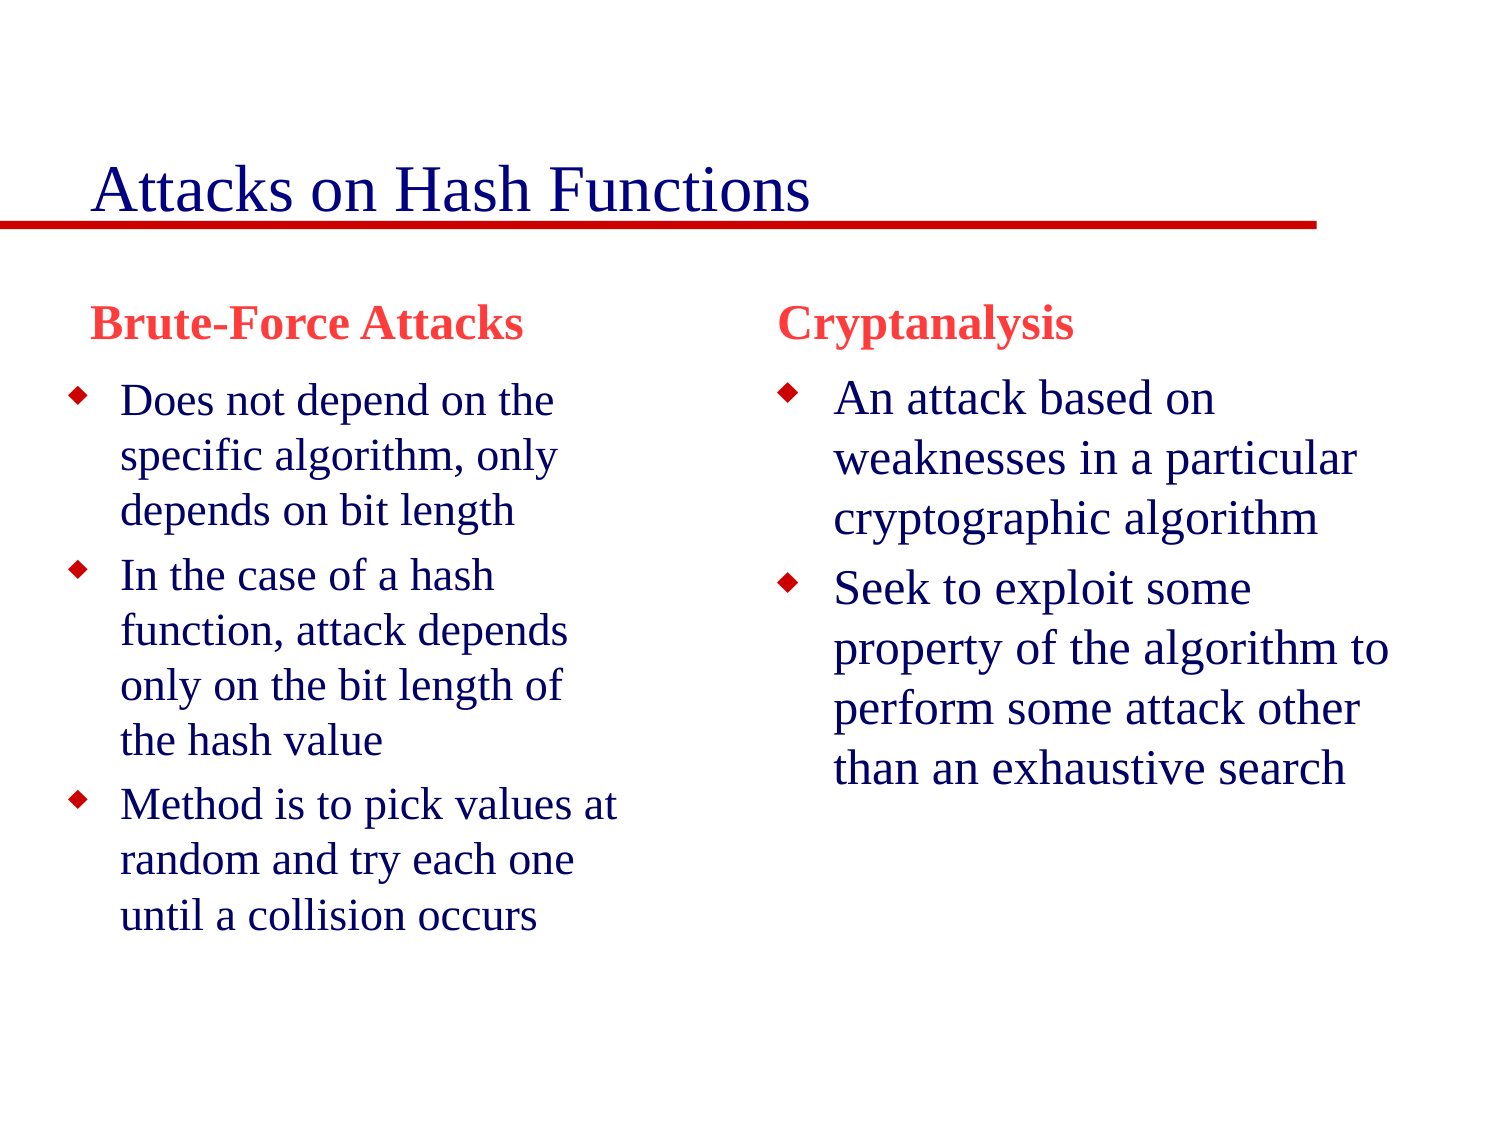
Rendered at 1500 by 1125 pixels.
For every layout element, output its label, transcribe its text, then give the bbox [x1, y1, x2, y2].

title Attacks on Hash Functions [74, 44, 1426, 233]
list An attack based on weaknesses in a particular cryptographic algorithm Seek to exploit some property of the algorithm to perform some attack other than an exhaustive search [761, 356, 1426, 1006]
list Brute-Force Attacks [74, 251, 738, 357]
list Cryptanalysis [761, 251, 1426, 356]
list Does not depend on the specific algorithm, only depends on bit length In the case of a hash function, attack depends only on the bit length of the hash value Method is to pick values at random and try each one until a collision occurs [52, 361, 639, 1000]
